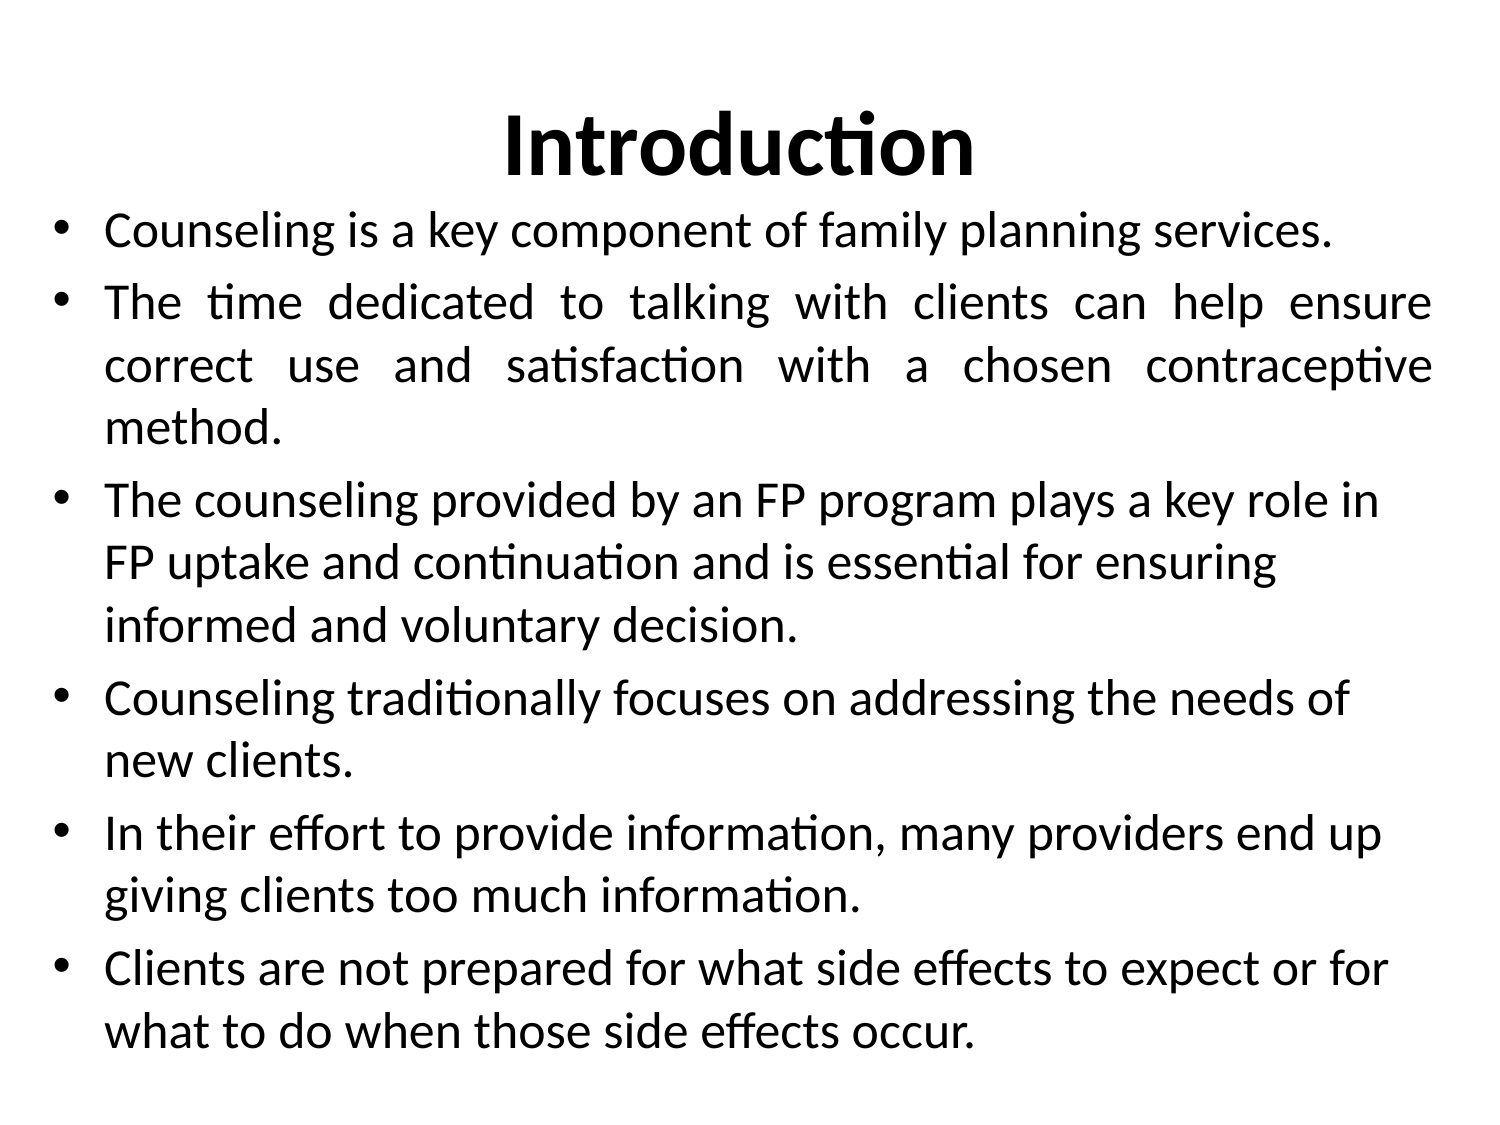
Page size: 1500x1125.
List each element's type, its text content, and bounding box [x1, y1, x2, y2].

title Introduction [75, 45, 1425, 187]
list Counseling is a key component of family planning services. The time dedicated to talking with clients can help ensure correct use and satisfaction with a chosen contraceptive method. The counseling provided by an FP program plays a key role in FP uptake and continuation and is essential for ensuring informed and voluntary decision. Counseling traditionally focuses on addressing the needs of new clients. In their effort to provide information, many providers end up giving clients too much information. Clients are not prepared for what side effects to expect or for what to do when those side effects occur. [37, 187, 1450, 1088]
